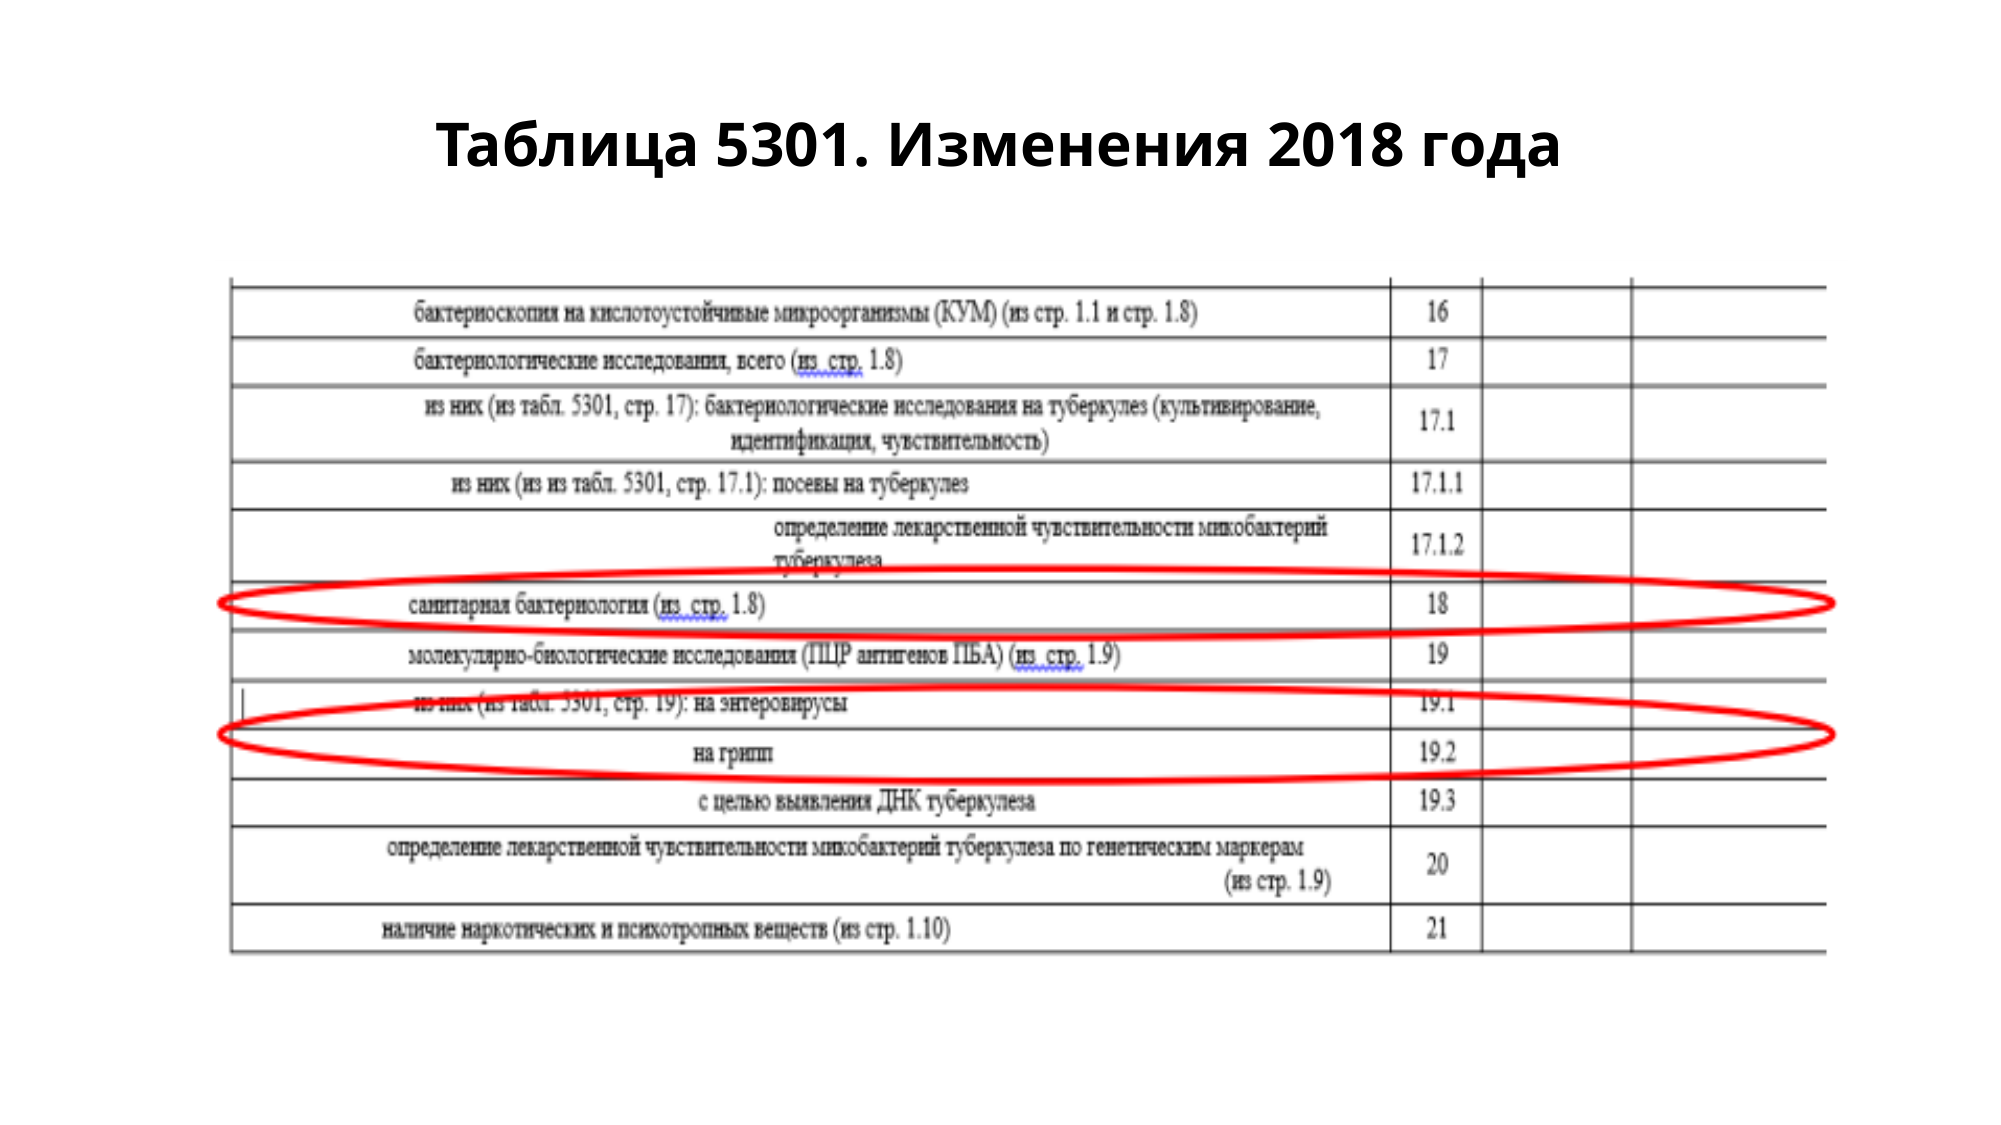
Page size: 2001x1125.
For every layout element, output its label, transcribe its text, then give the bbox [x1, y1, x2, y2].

title Таблица 5301. Изменения 2018 года [137, 90, 1863, 203]
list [214, 259, 1848, 987]
